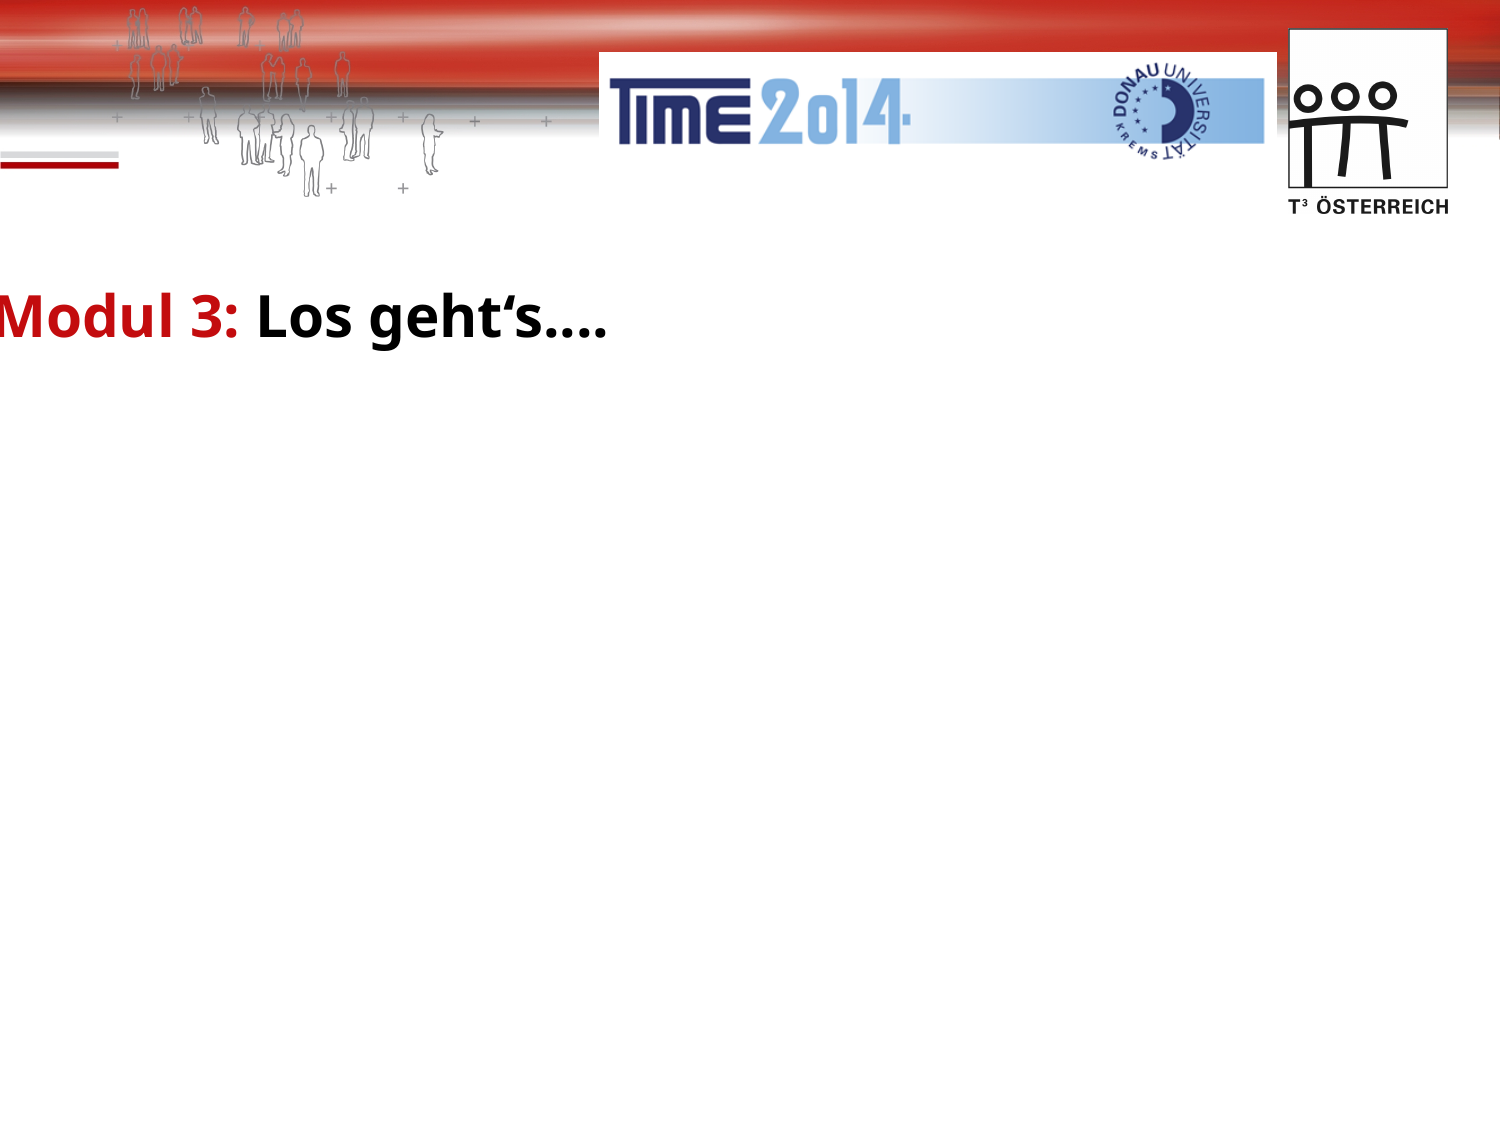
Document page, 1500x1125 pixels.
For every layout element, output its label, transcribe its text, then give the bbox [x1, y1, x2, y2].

picture [0, 0, 1500, 214]
text_box Modul 3: Los geht‘s.... [0, 271, 936, 402]
